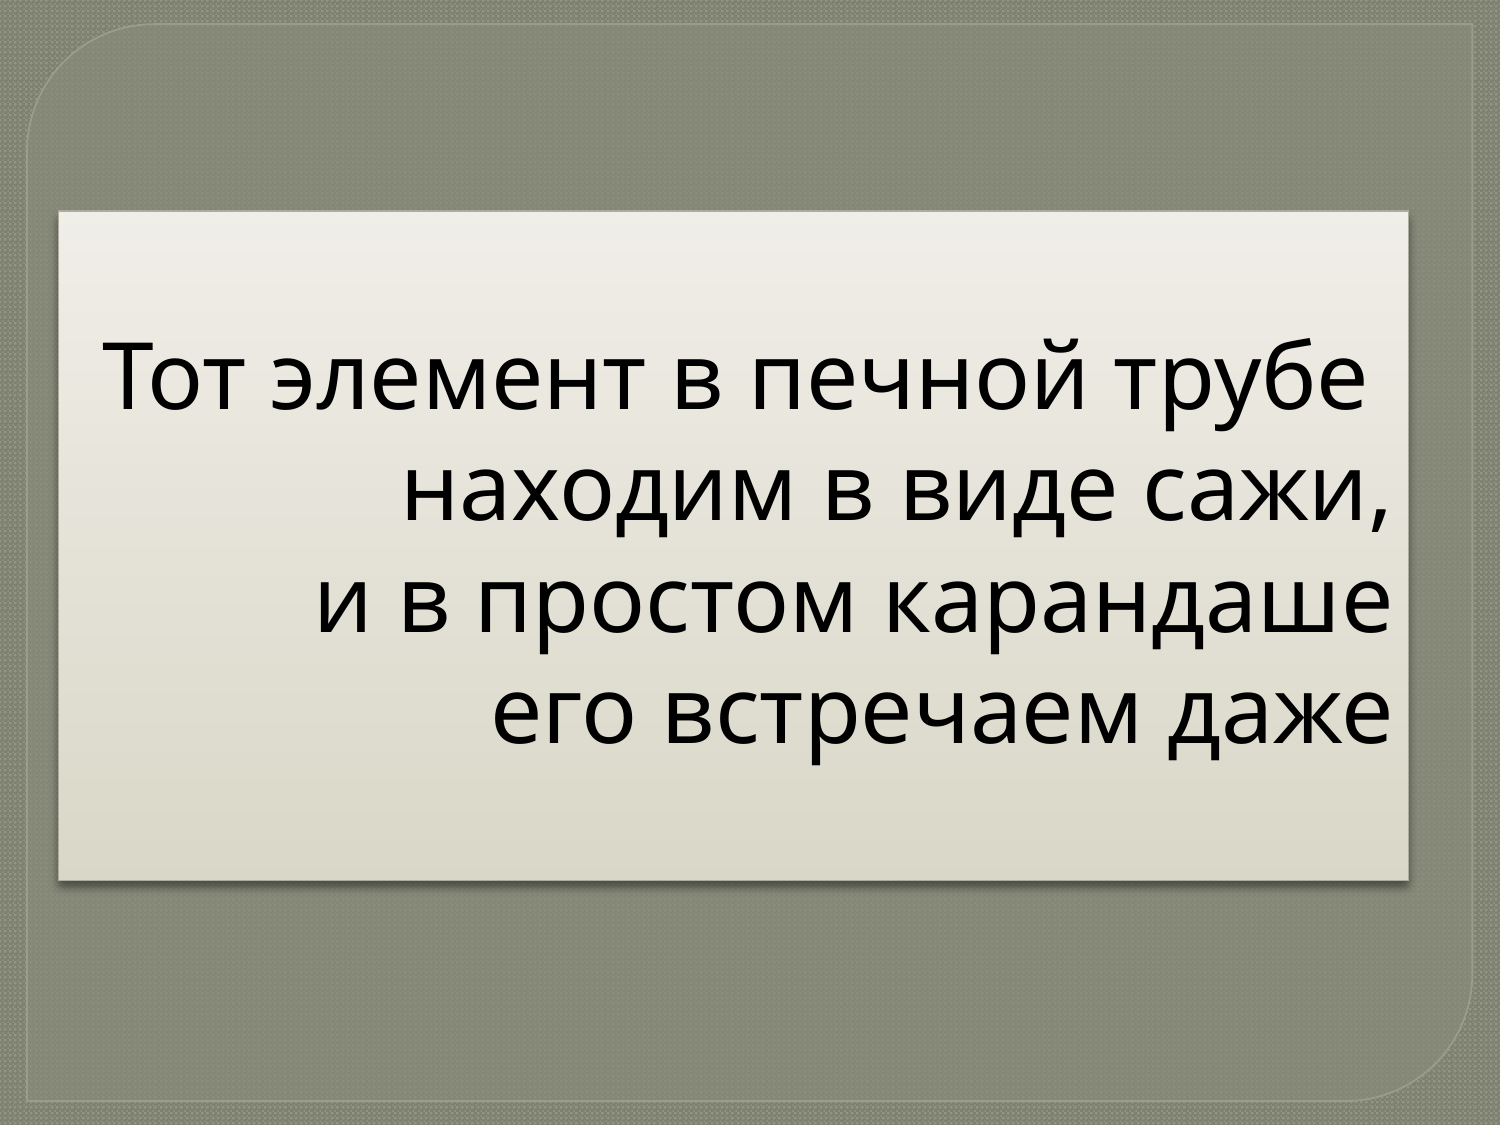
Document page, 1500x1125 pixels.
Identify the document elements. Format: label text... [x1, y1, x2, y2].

title Тот элемент в печной трубе находим в виде сажи, и в простом карандаше его встречаем даже [58, 210, 1409, 881]
